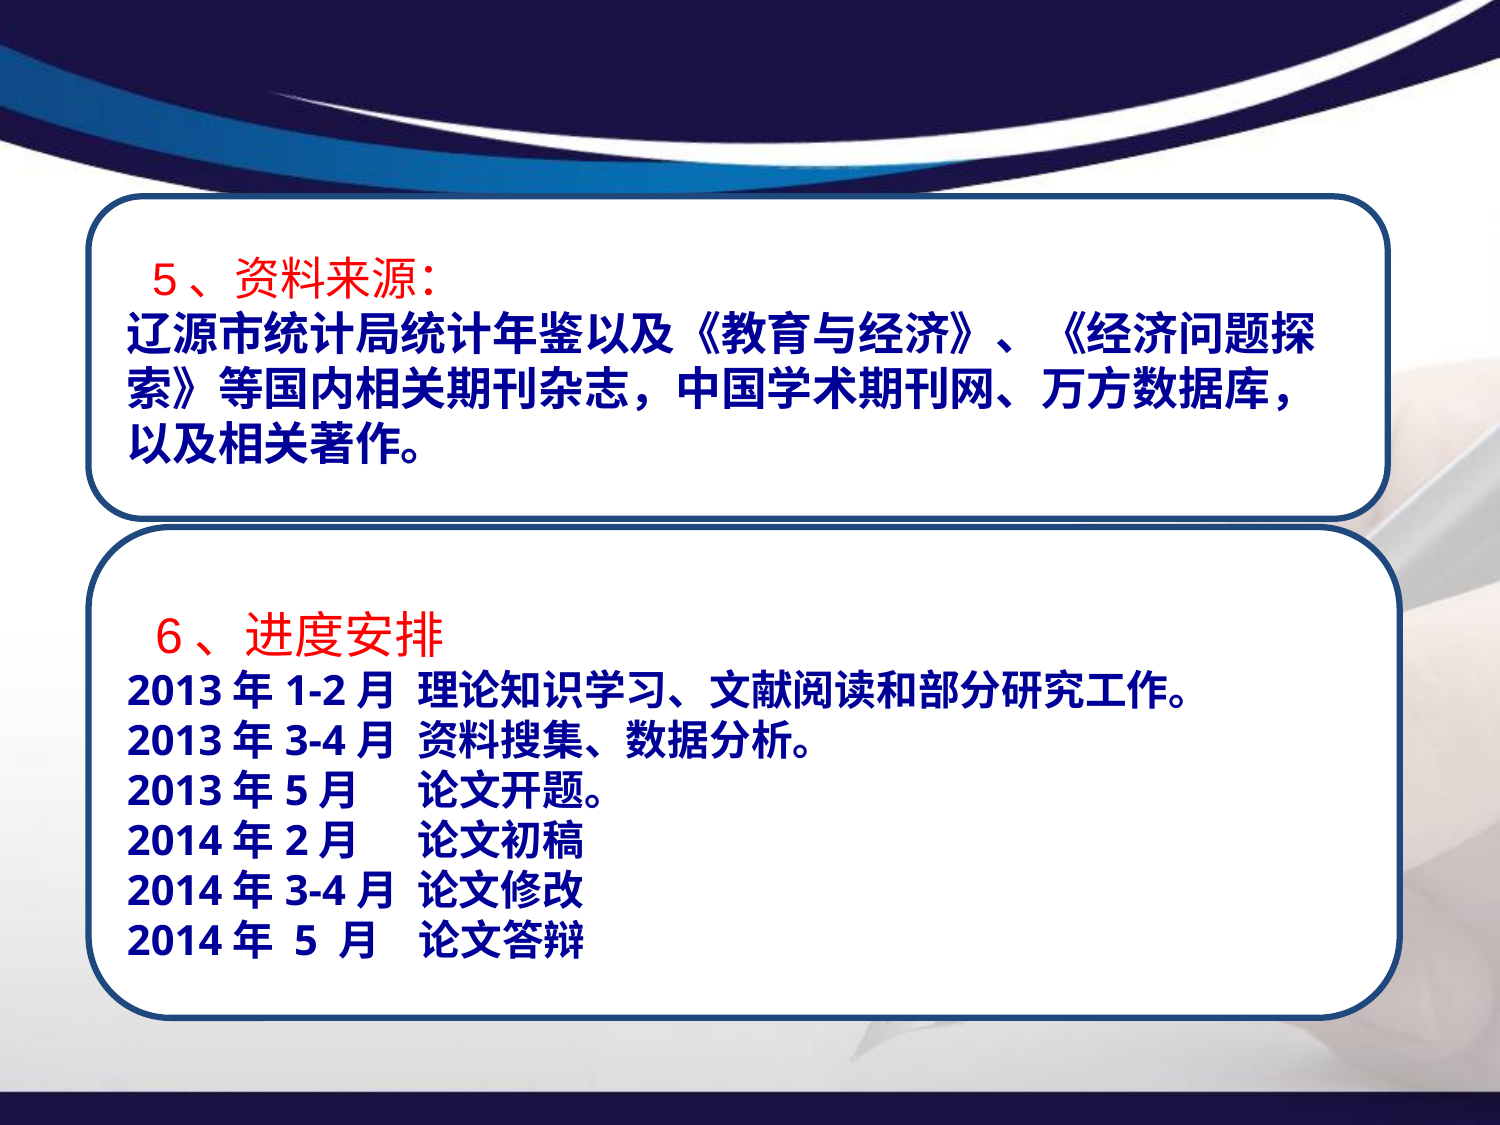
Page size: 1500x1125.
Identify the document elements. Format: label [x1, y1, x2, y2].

text_box [88, 196, 1388, 519]
text_box [88, 526, 1400, 1019]
picture [0, 0, 1500, 1125]
